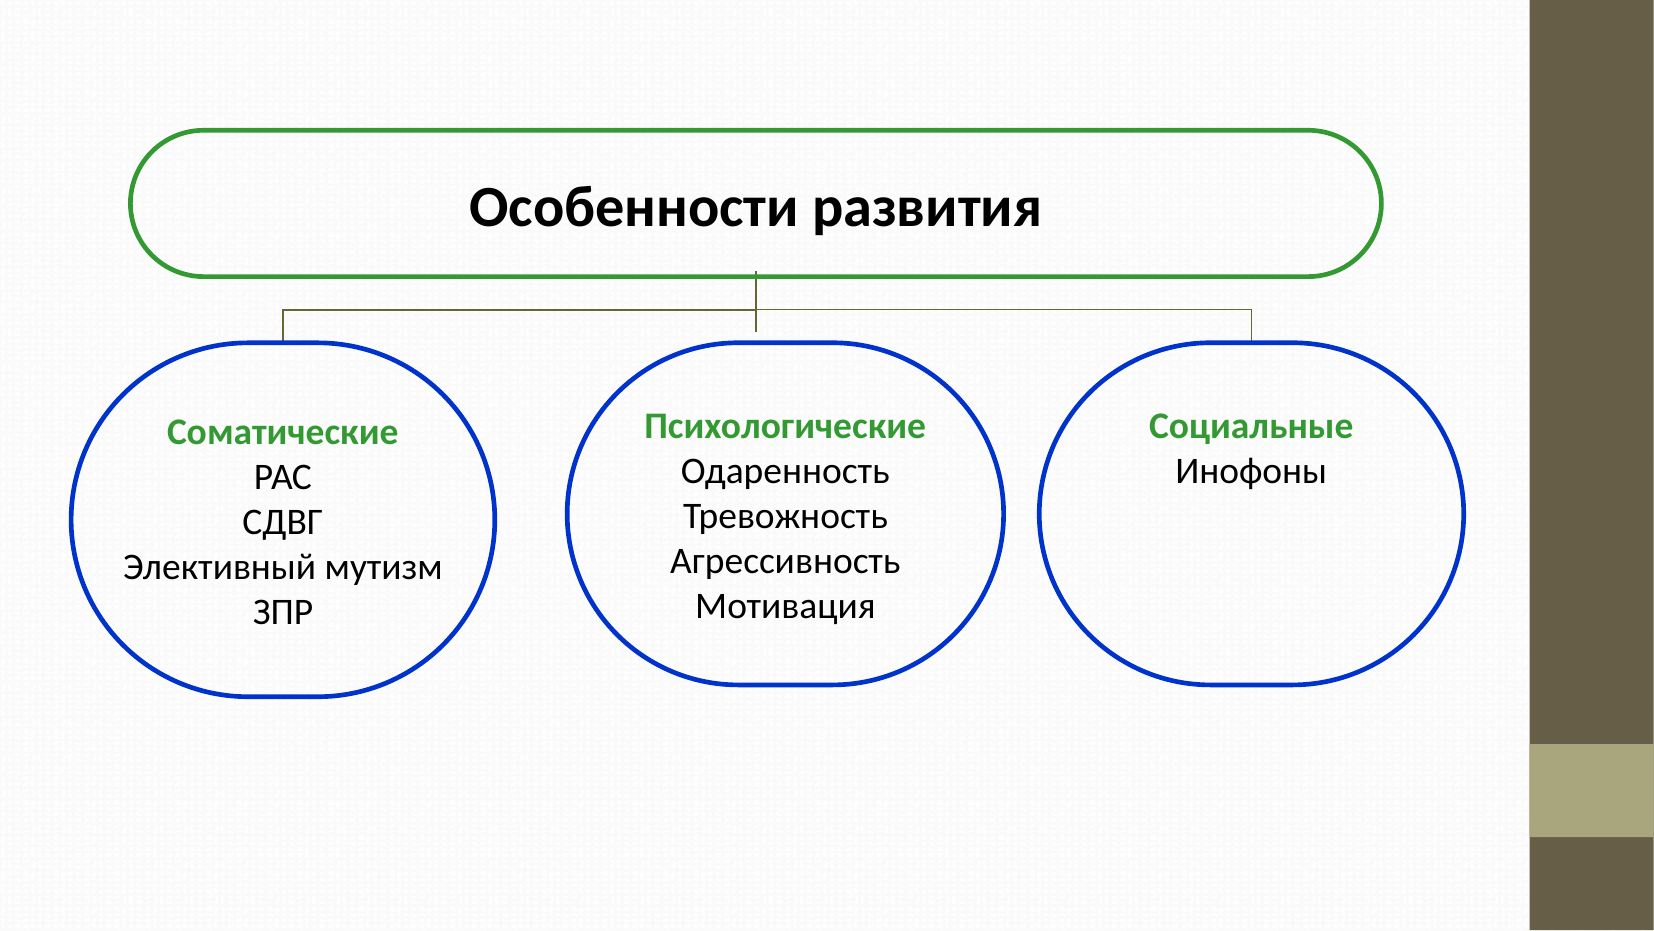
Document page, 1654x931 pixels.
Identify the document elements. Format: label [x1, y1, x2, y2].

text_box [70, 129, 1465, 698]
